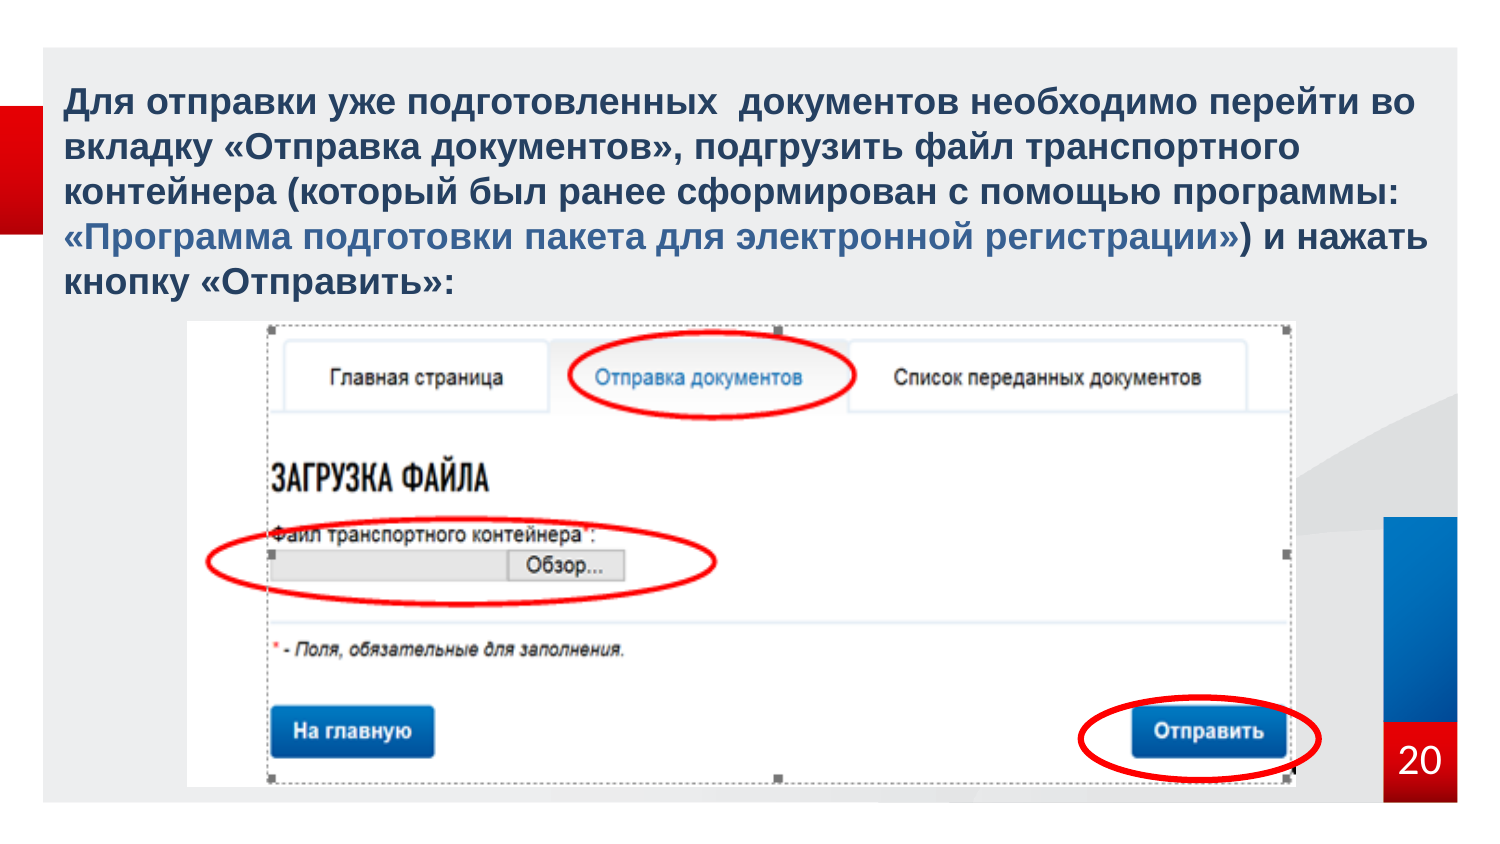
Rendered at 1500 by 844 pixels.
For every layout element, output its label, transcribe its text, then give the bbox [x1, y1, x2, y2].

picture [0, 0, 1500, 844]
title Для отправки уже подготовленных документов необходимо перейти во вкладку «Отправка документов», подгрузить файл транспортного контейнера (который был ранее сформирован с помощью программы: «Программа подготовки пакета для электронной регистрации») и нажать кнопку «Отправить»: [49, 74, 1462, 410]
text_box [1300, 716, 1319, 761]
slide_number 20 [1378, 721, 1462, 806]
